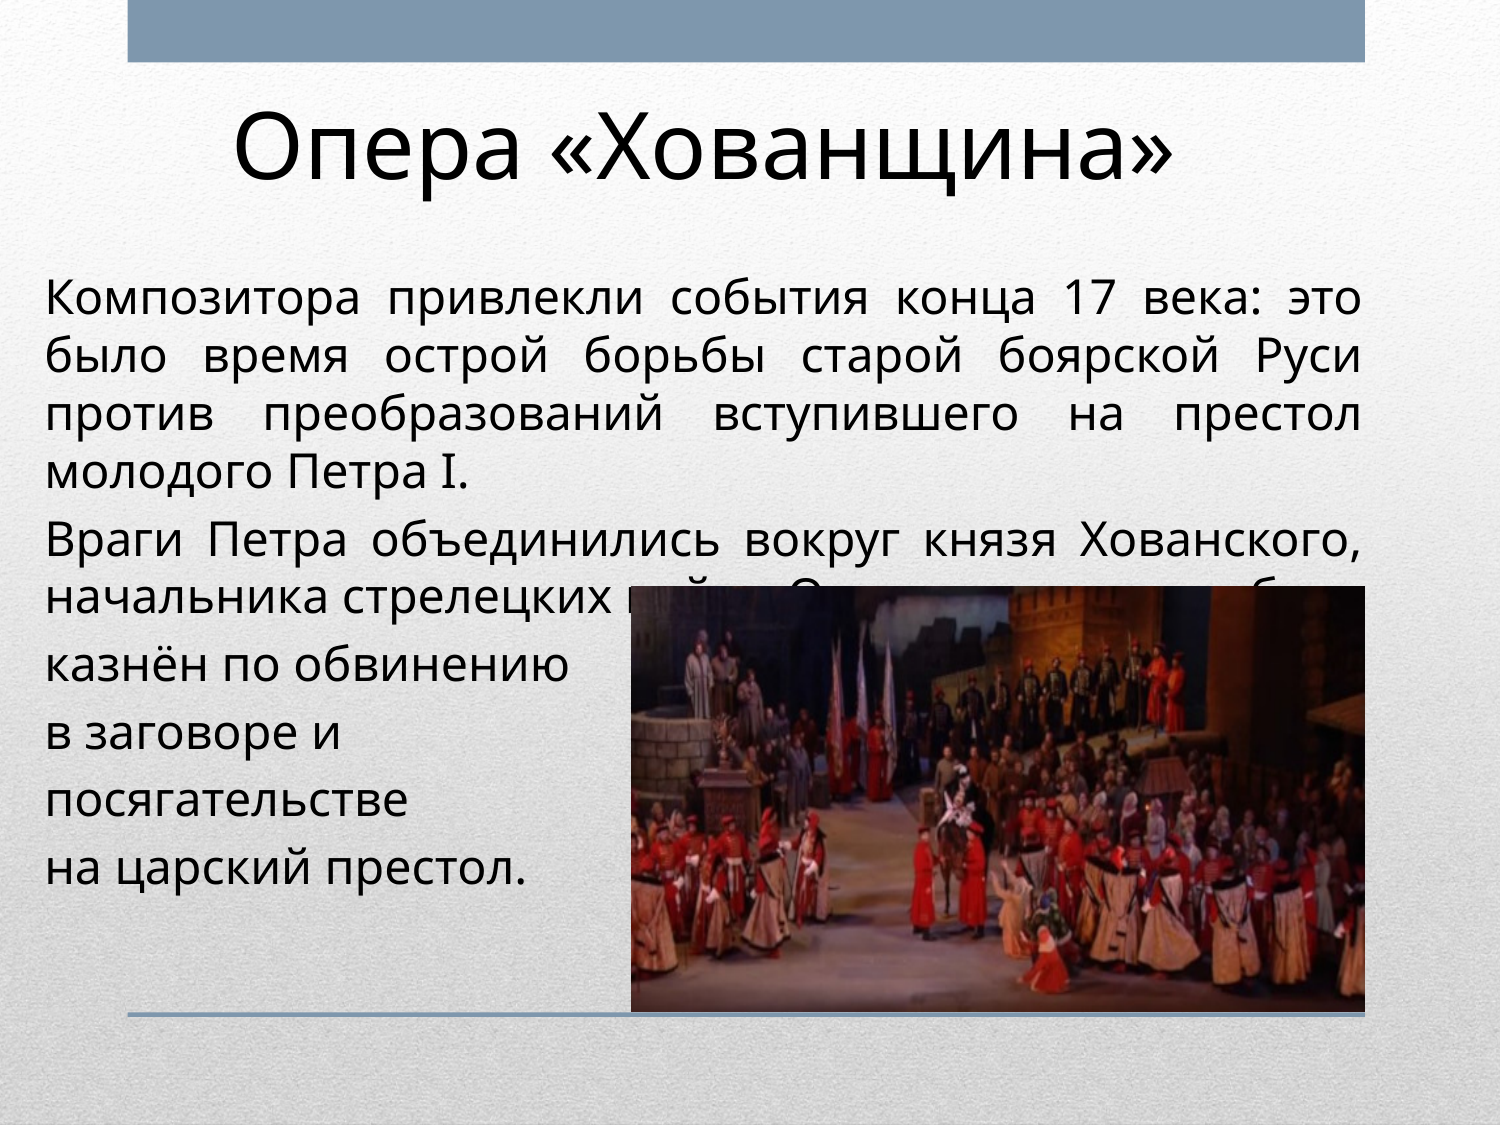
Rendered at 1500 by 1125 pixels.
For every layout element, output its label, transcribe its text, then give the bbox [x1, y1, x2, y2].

list Опера «Хованщина» Композитора привлекли события конца 17 века: это было время острой борьбы старой боярской Руси против преобразований вступившего на престол молодого Петра I. Враги Петра объединились вокруг князя Хованского, начальника стрелецких войск. Он вместе с сыном был казнён по обвинению в заговоре и посягательстве на царский престол. [29, 0, 1380, 953]
picture [631, 585, 1365, 1013]
